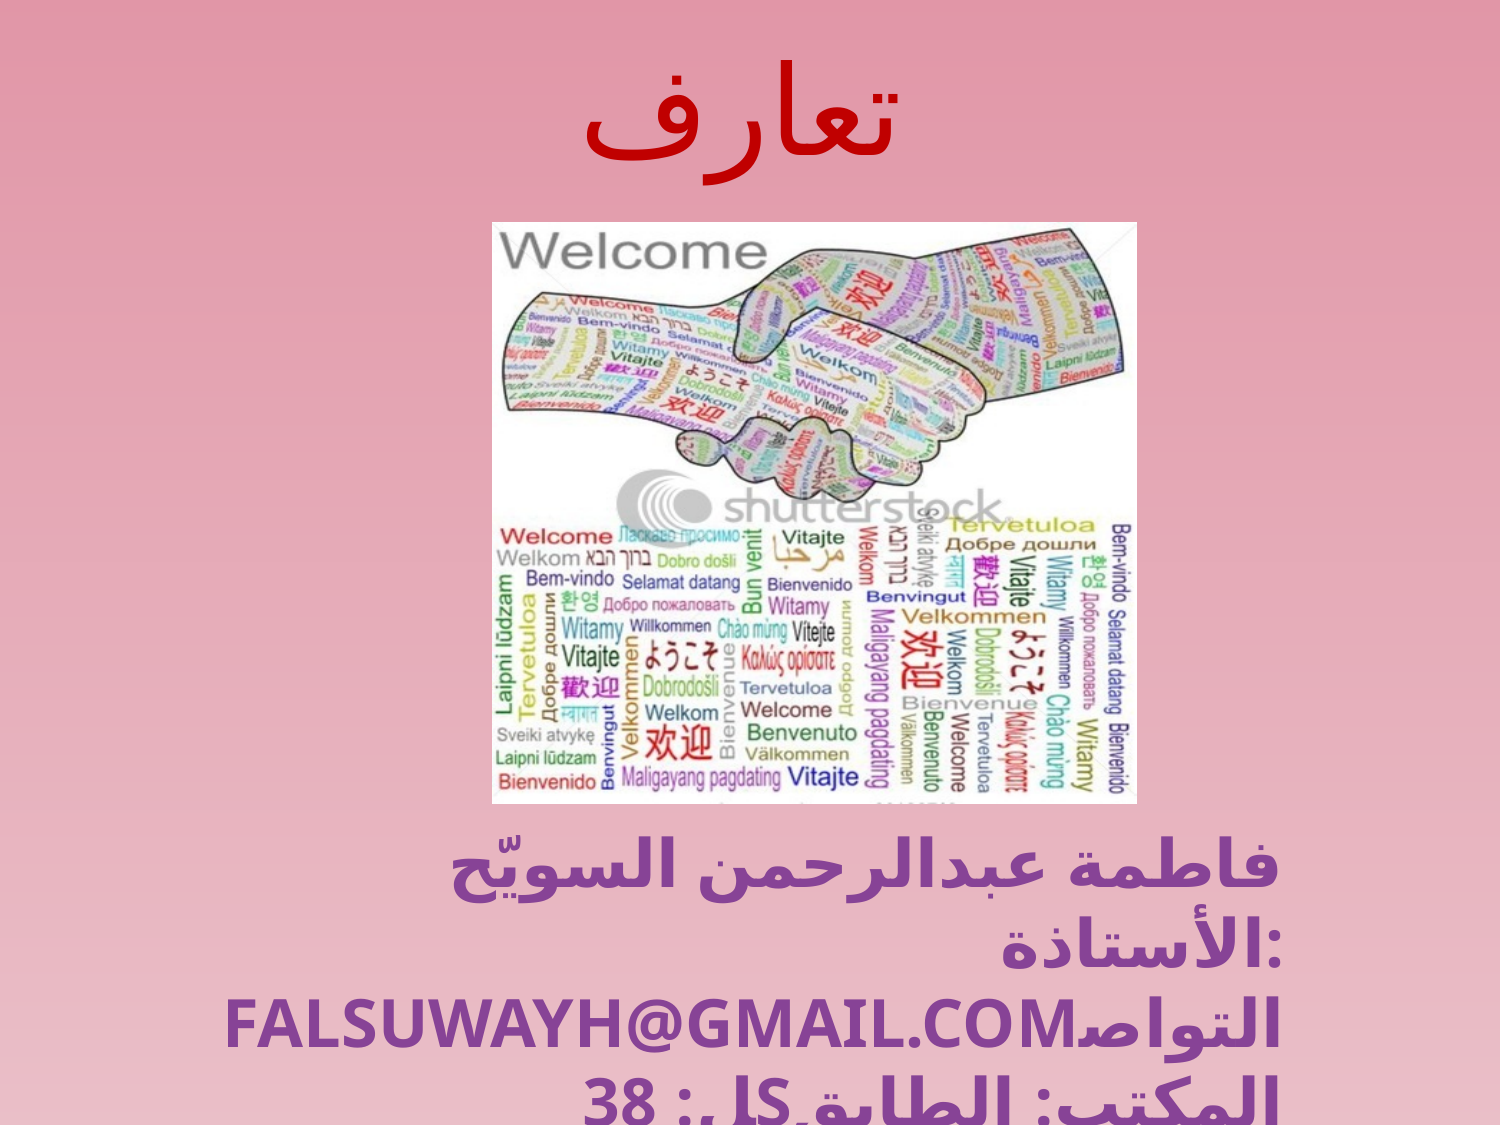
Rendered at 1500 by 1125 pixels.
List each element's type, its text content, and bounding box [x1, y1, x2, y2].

picture [491, 222, 1137, 804]
text_box فاطمة عبدالرحمن السويّح الأستاذة: FALSUWAYH@gmail.comالتواصل: 38sالمكتب: الطابق الثاني/قسم الإعلام/مكتب [206, 812, 1300, 1125]
text_box تعارف [292, 23, 1268, 189]
